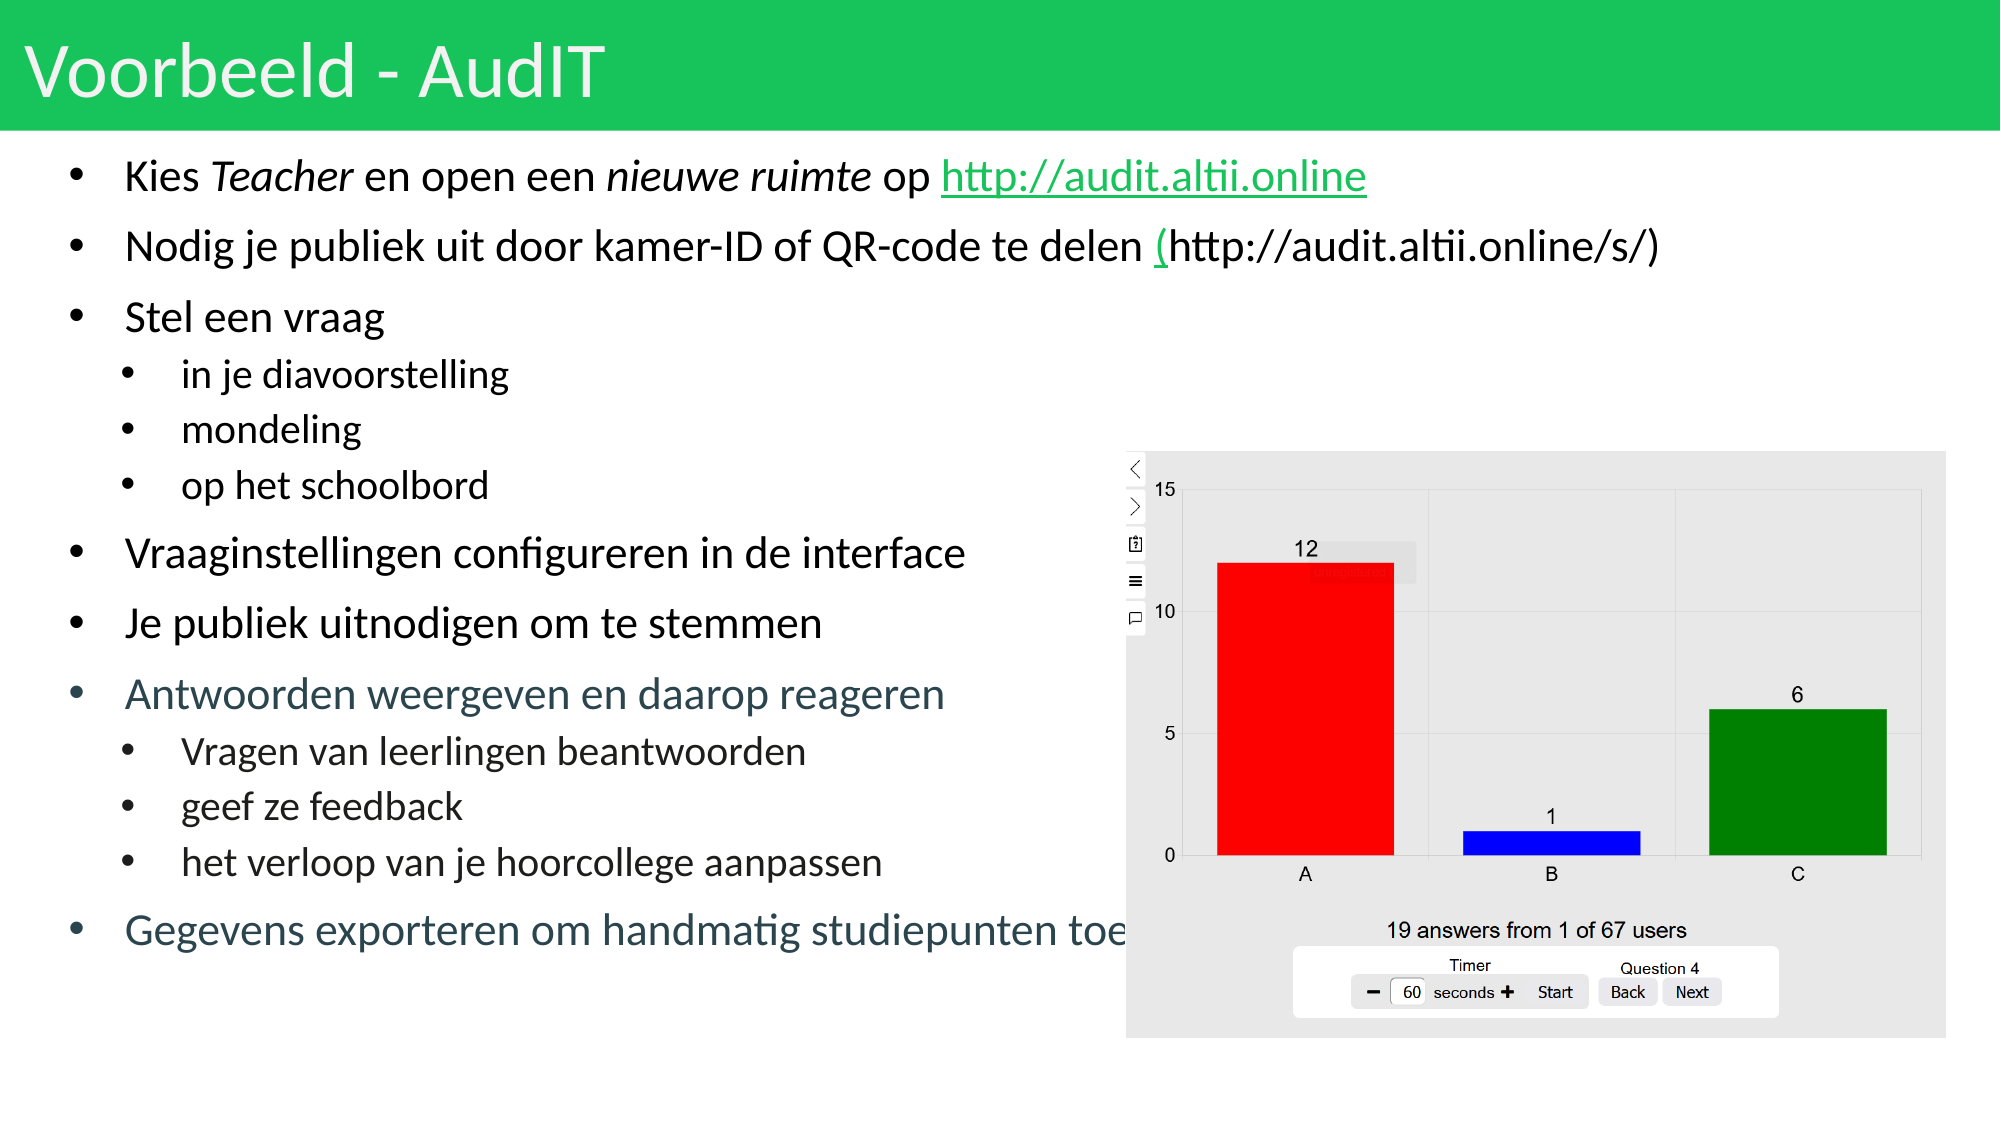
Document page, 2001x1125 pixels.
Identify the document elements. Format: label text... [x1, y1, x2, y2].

title Voorbeeld - AudIT [16, 13, 1976, 131]
picture [1125, 451, 1946, 1038]
list Kies Teacher en open een nieuwe ruimte op http://audit.altii.online Nodig je publiek uit door kamer-ID of QR-code te delen (http://audit.altii.online/s/) Stel een vraag in je diavoorstelling mondeling op het schoolbord Vraaginstellingen configureren in de interface Je publiek uitnodigen om te stemmen Antwoorden weergeven en daarop reageren Vragen van leerlingen beantwoorden geef ze feedback het verloop van je hoorcollege aanpassen Gegevens exporteren om handmatig studiepunten toe te kennen [16, 144, 1976, 1108]
